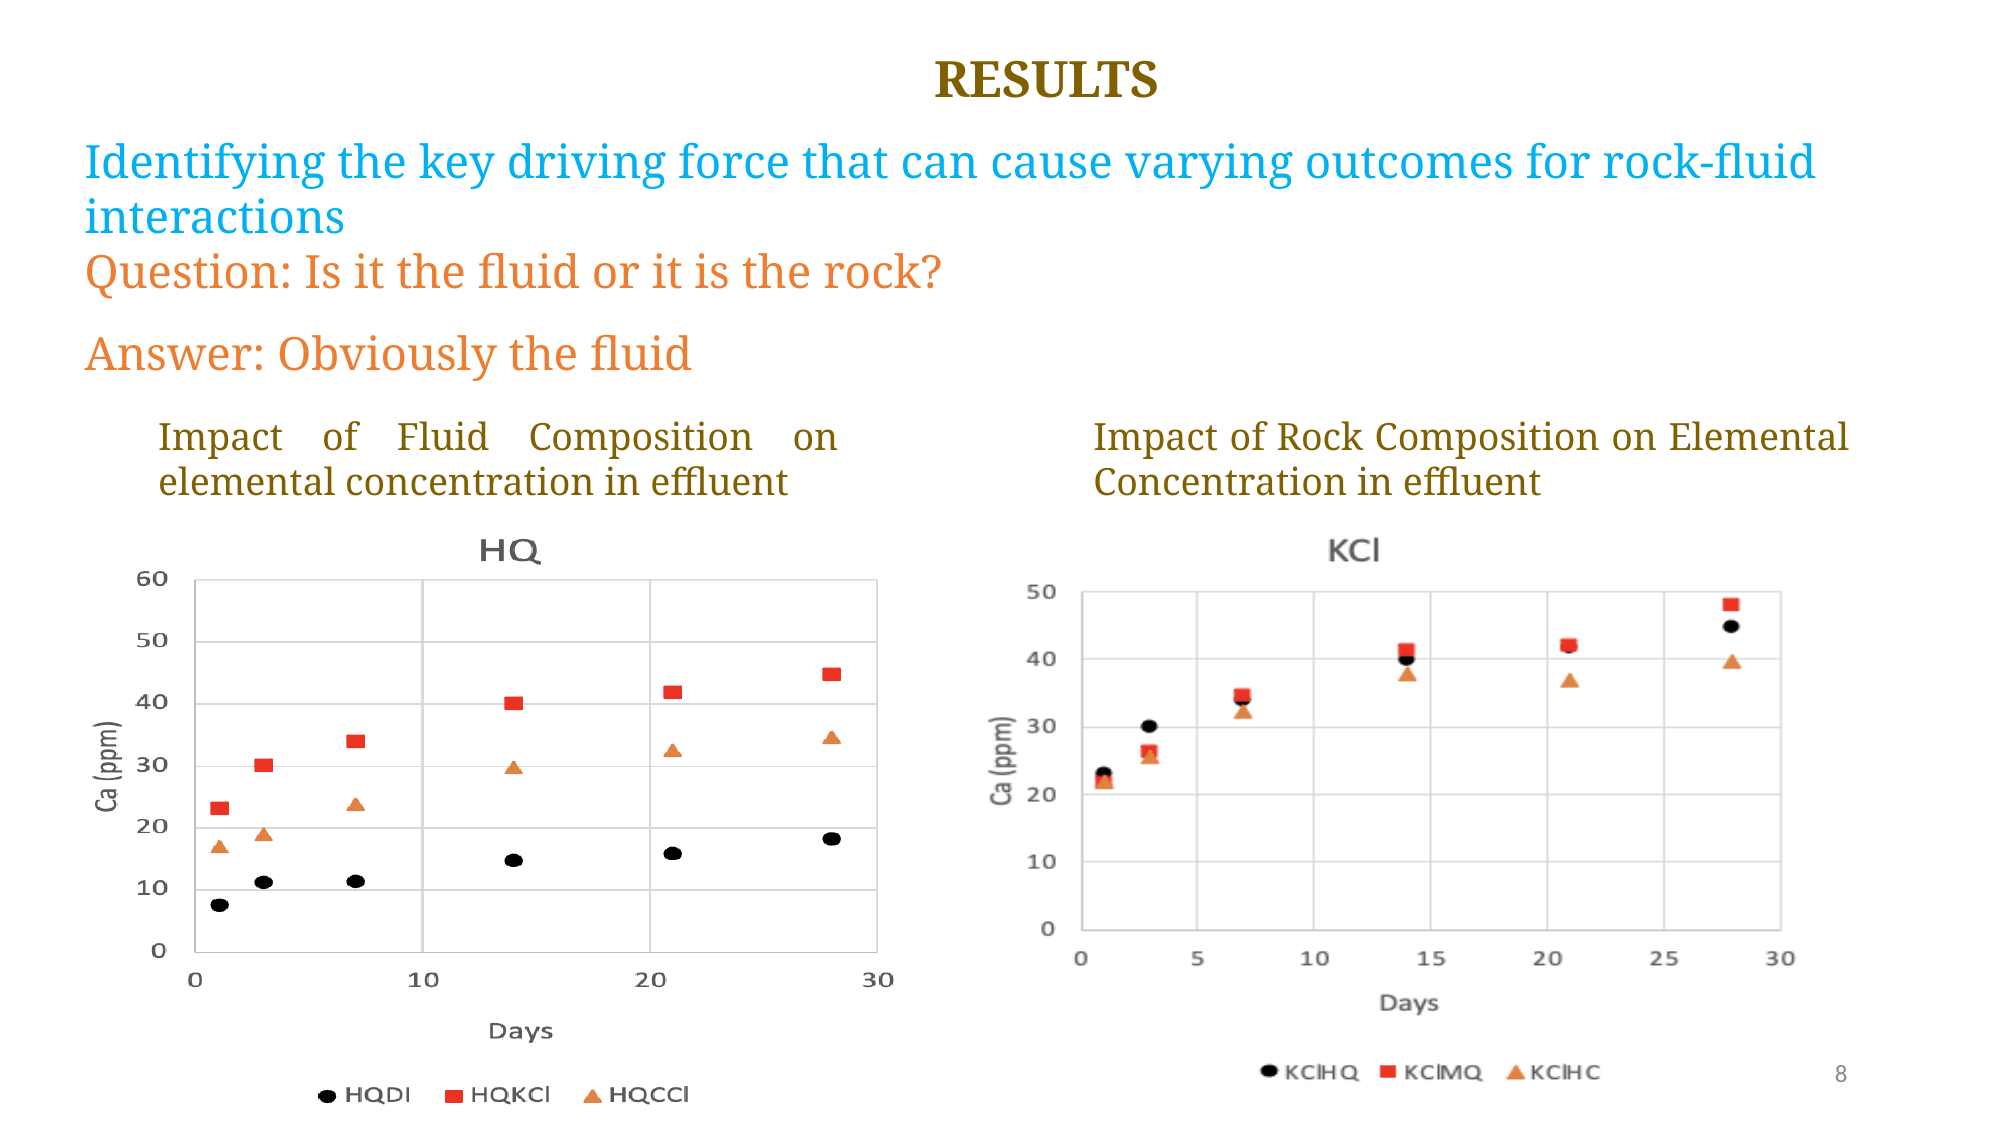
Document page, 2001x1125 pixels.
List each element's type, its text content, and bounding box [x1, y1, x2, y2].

picture [69, 527, 911, 1125]
text_box Impact of Fluid Composition on elemental concentration in effluent [143, 405, 855, 511]
slide_number 8 [1818, 1042, 1863, 1103]
text_box Impact of Rock Composition on Elemental Concentration in effluent [1078, 405, 1865, 511]
text_box Identifying the key driving force that can cause varying outcomes for rock-fluid interactions Question: Is it the fluid or it is the rock? Answer: Obviously the fluid [69, 125, 1907, 438]
picture [955, 507, 1818, 1103]
text_box RESULTS [591, 37, 1503, 126]
